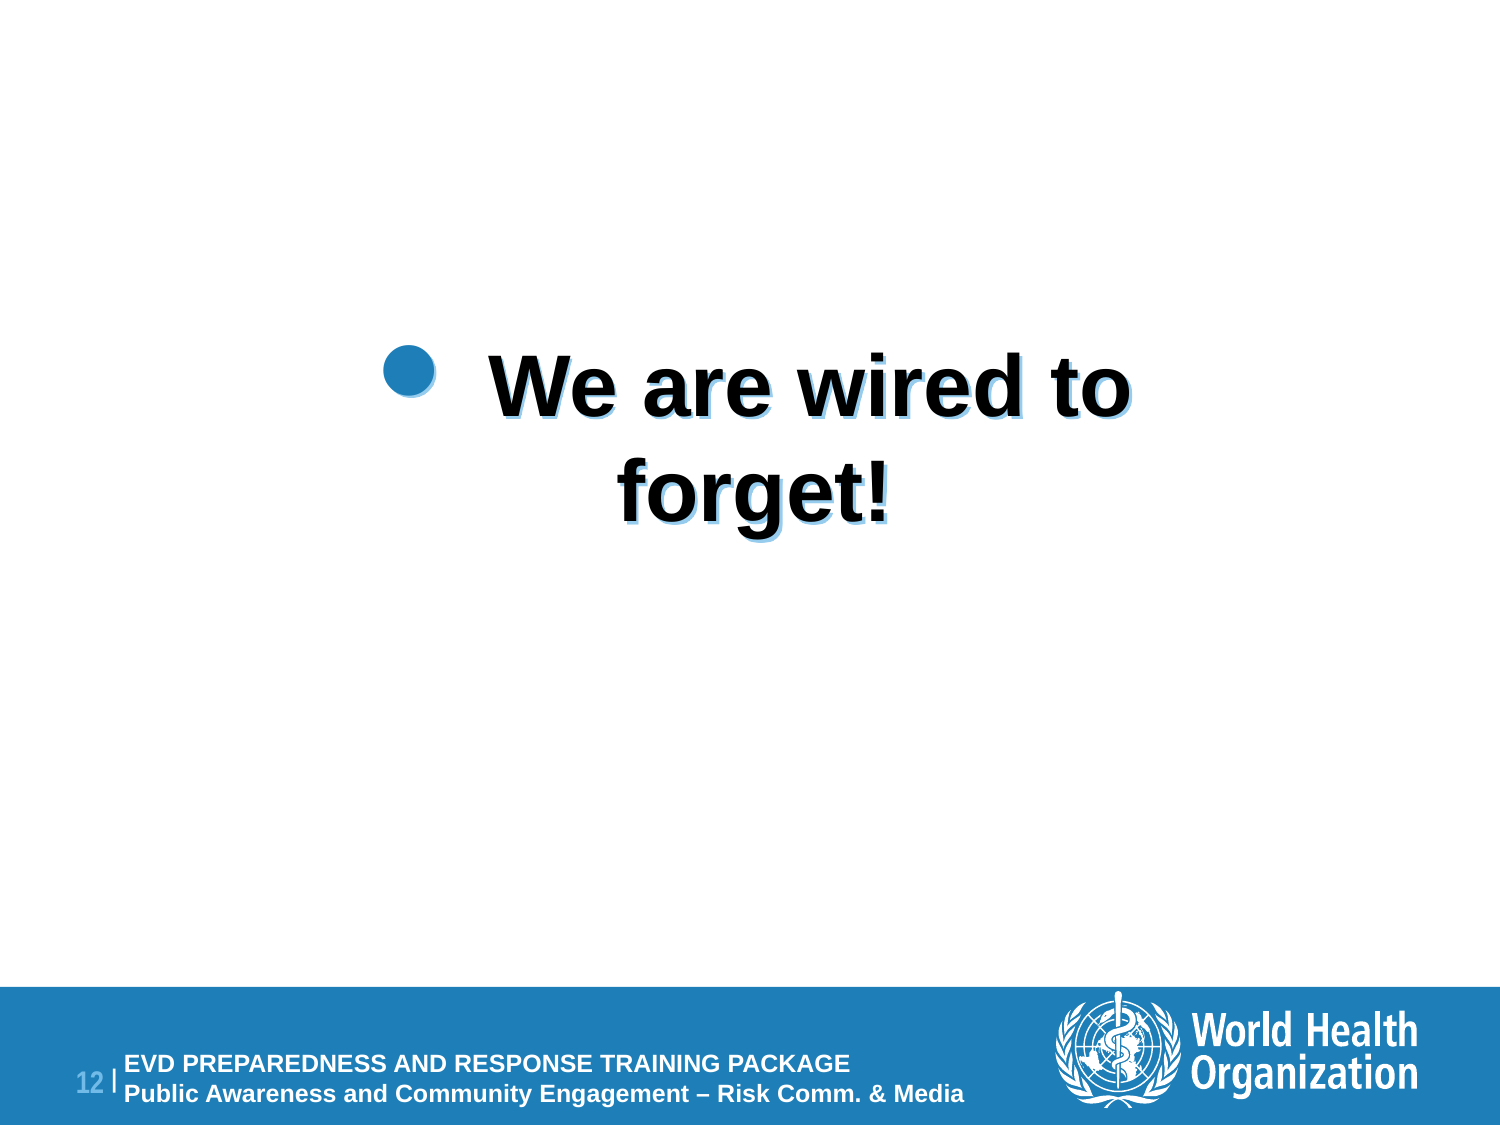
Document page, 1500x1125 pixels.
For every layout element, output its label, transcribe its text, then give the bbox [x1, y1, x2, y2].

text_box We are wired to forget! [227, 392, 1283, 476]
list [0, 35, 1500, 792]
